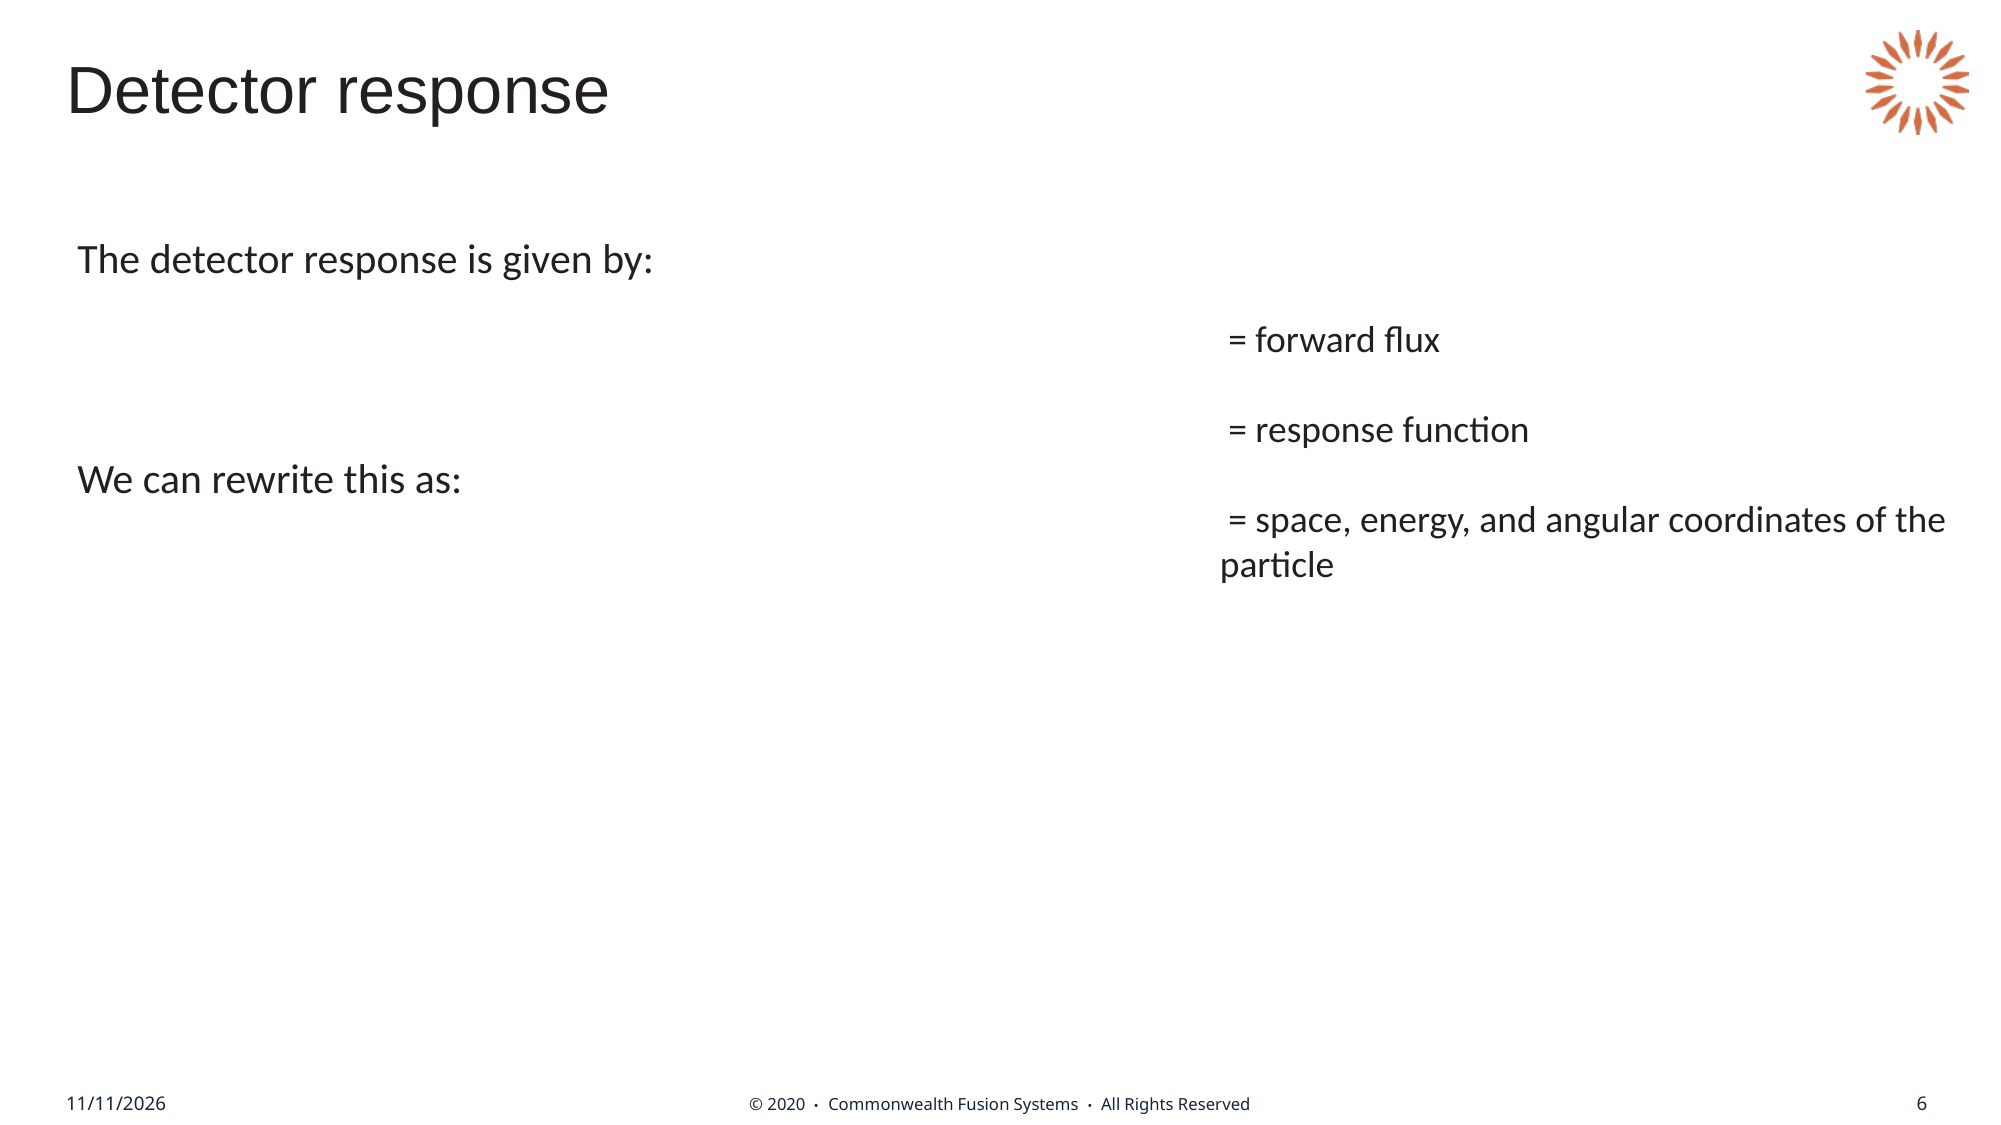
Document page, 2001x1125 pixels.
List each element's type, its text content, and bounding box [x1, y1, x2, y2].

title Detector response [51, 48, 1810, 153]
